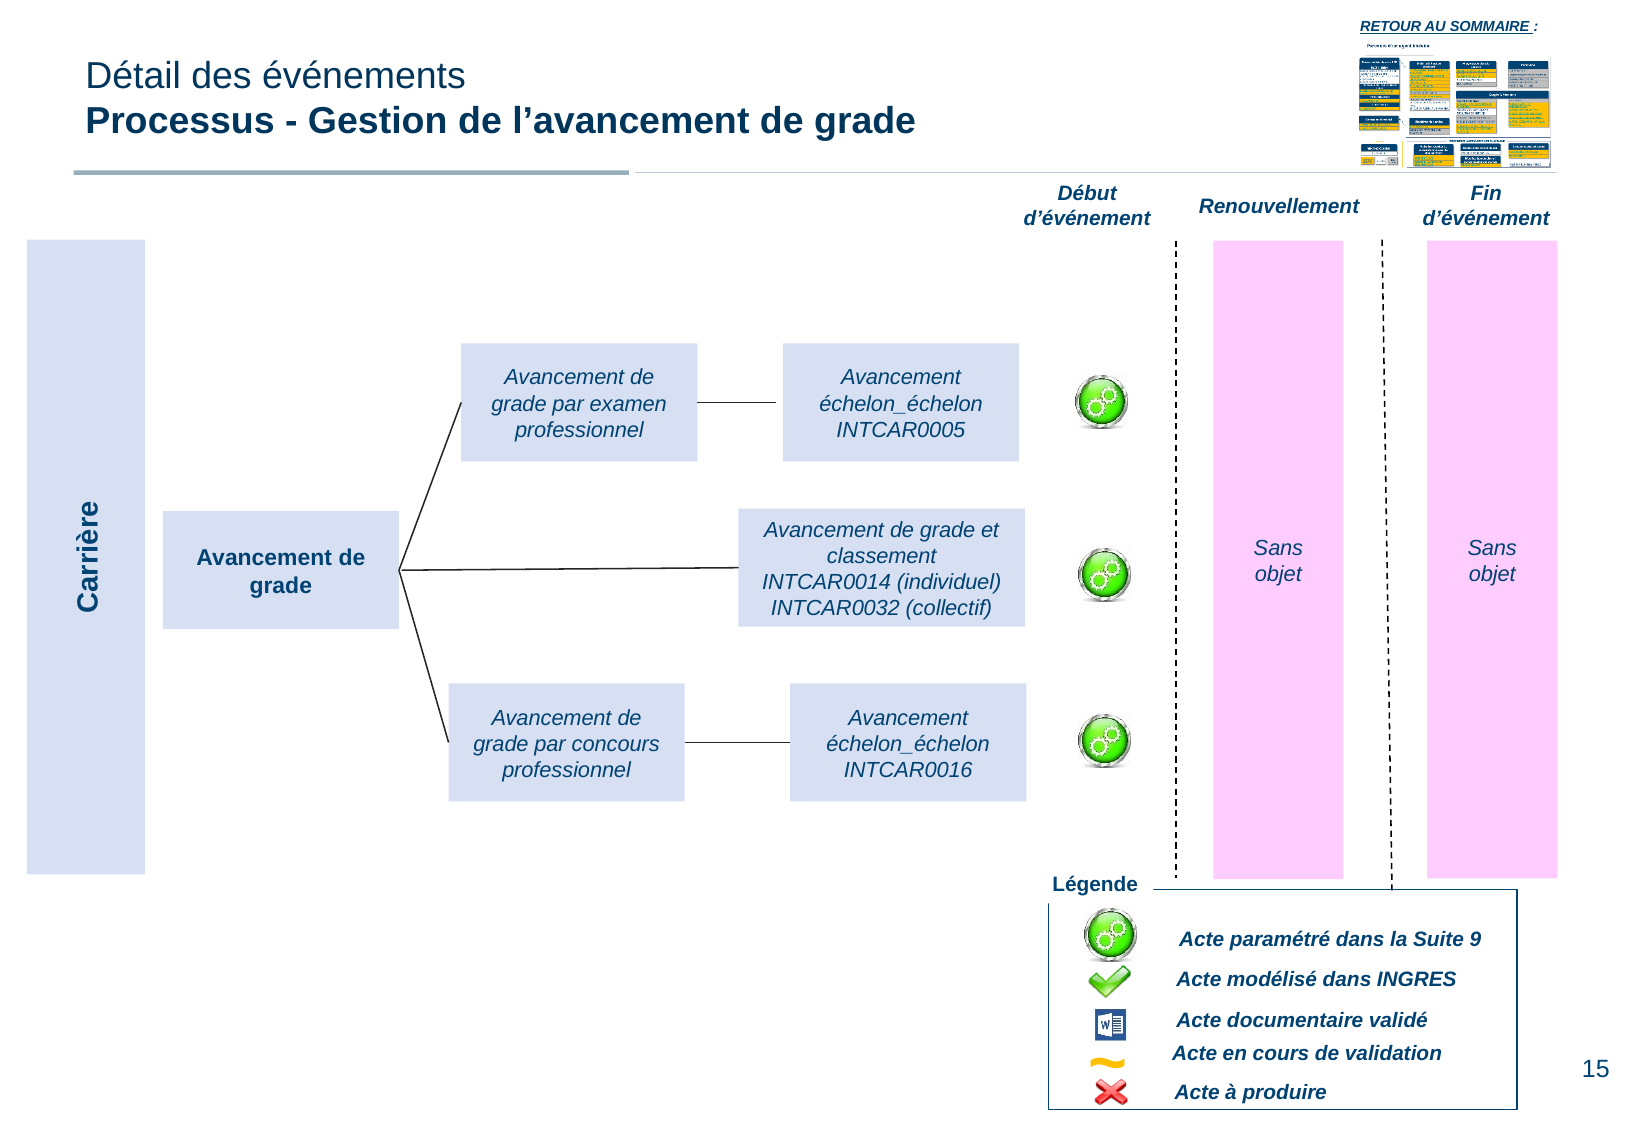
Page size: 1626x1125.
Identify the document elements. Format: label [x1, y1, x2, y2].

picture [1359, 40, 1553, 168]
picture [1078, 712, 1131, 768]
picture [1094, 1079, 1128, 1105]
picture [1078, 546, 1131, 602]
picture [1075, 373, 1128, 429]
picture [1079, 906, 1140, 1055]
